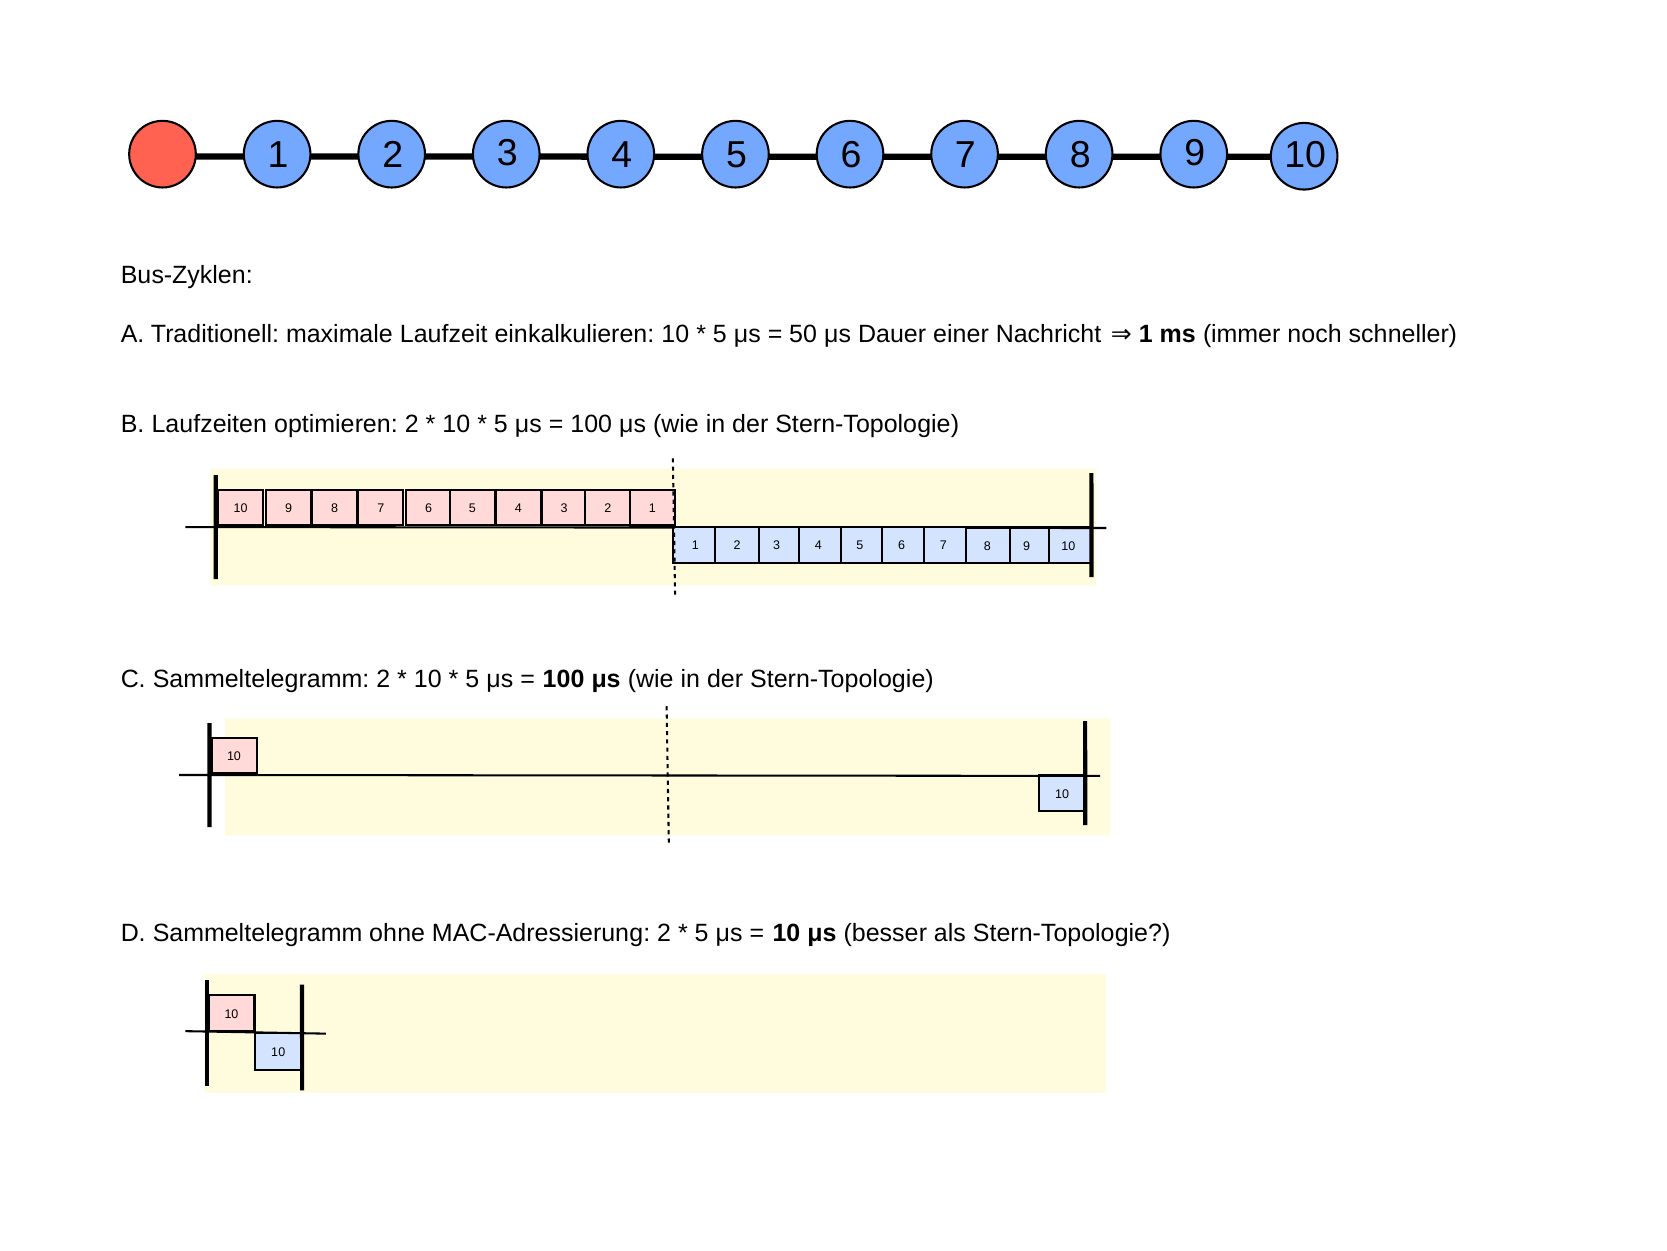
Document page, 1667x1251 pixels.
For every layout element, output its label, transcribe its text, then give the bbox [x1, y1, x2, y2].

text_box [702, 125, 769, 188]
text_box [1270, 135, 1278, 177]
text_box 9 [1178, 121, 1212, 179]
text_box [185, 458, 1107, 598]
text_box 1 [261, 123, 295, 181]
text_box [129, 120, 196, 188]
text_box [1281, 181, 1327, 190]
text_box 5 [719, 123, 754, 181]
text_box [225, 718, 1111, 836]
text_box 4 [605, 123, 639, 181]
text_box [1160, 124, 1228, 188]
text_box 10 [211, 737, 257, 774]
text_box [185, 973, 1107, 1093]
text_box [243, 124, 311, 188]
text_box 10 [1039, 776, 1085, 811]
text_box [587, 124, 655, 188]
text_box [1333, 139, 1338, 173]
text_box D. Sammeltelegramm ohne MAC-Adressierung: 2 * 5 μs = 10 μs (besser als Stern-Topologie?) [114, 909, 1552, 953]
text_box [472, 125, 540, 188]
text_box 10 [1278, 123, 1333, 181]
text_box 3 [490, 121, 524, 179]
text_box 7 [948, 123, 983, 181]
text_box Bus-Zyklen: A. Traditionell: maximale Laufzeit einkalkulieren: 10 * 5 μs = 50 μs Dauer einer Nachricht ⇒ 1 ms (immer noch schneller) B. Laufzeiten optimieren: 2 * 10 * 5 μs = 100 μs (wie in der Stern-Topologie) [114, 251, 1552, 444]
text_box [1045, 124, 1113, 188]
text_box [931, 125, 998, 188]
text_box C. Sammeltelegramm: 2 * 10 * 5 μs = 100 μs (wie in der Stern-Topologie) [114, 655, 1552, 699]
text_box 8 [1063, 123, 1097, 181]
text_box [358, 125, 426, 188]
text_box 6 [834, 123, 868, 181]
text_box 2 [375, 123, 410, 181]
text_box [816, 124, 884, 188]
